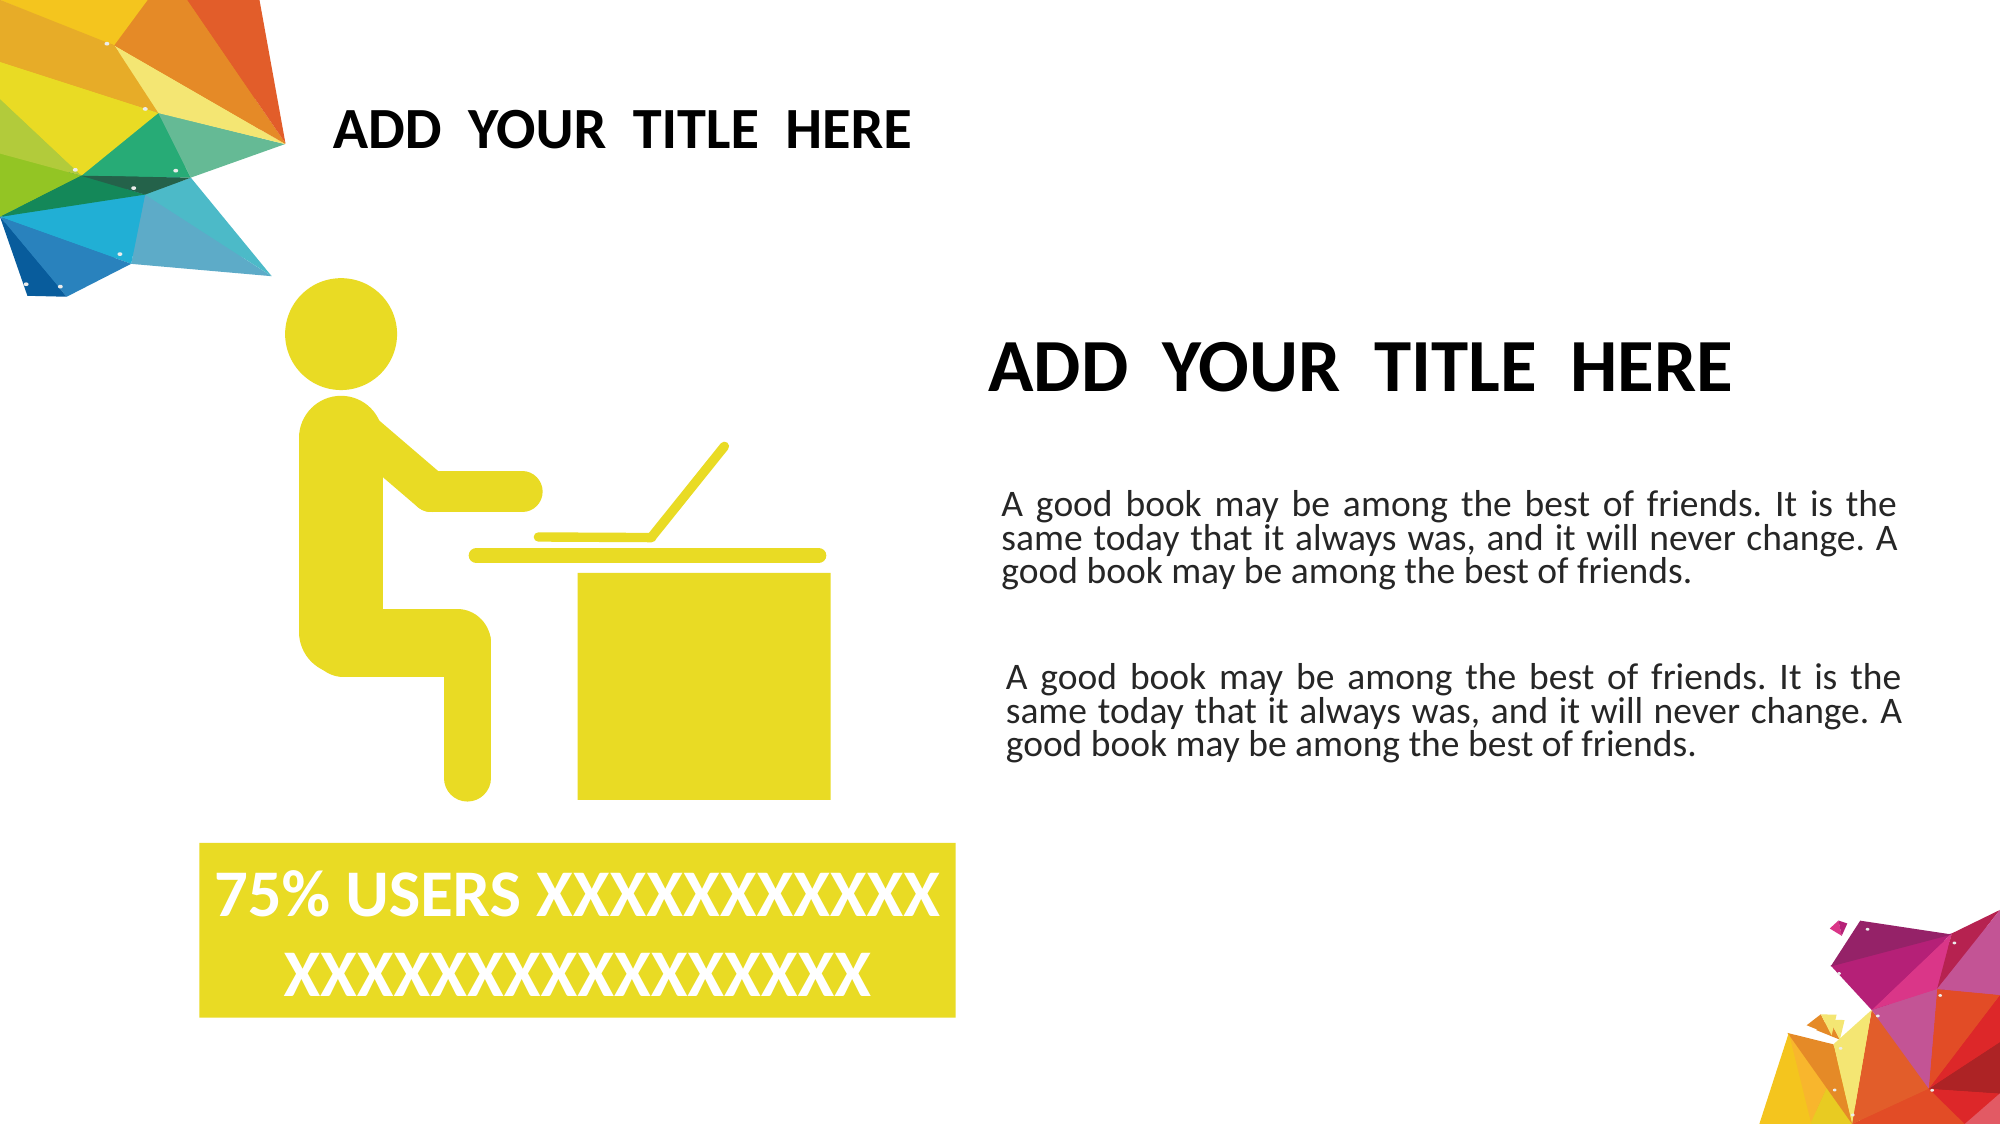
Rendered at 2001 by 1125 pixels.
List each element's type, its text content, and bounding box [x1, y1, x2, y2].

text_box ADD YOUR TITLE HERE [973, 309, 1775, 414]
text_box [476, 446, 831, 801]
text_box 75% USERS XXXXXXXXXXX XXXXXXXXXXXXXXXX [199, 842, 956, 1018]
text_box ADD YOUR TITLE HERE [297, 83, 1024, 168]
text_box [1772, 896, 1987, 1125]
text_box A good book may be among the best of friends. It is the same today that it always was, and it will never change. A good book may be among the best of friends. [991, 656, 1918, 772]
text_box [284, 277, 523, 779]
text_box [0, 5, 292, 292]
text_box A good book may be among the best of friends. It is the same today that it always was, and it will never change. A good book may be among the best of friends. [986, 483, 1914, 599]
